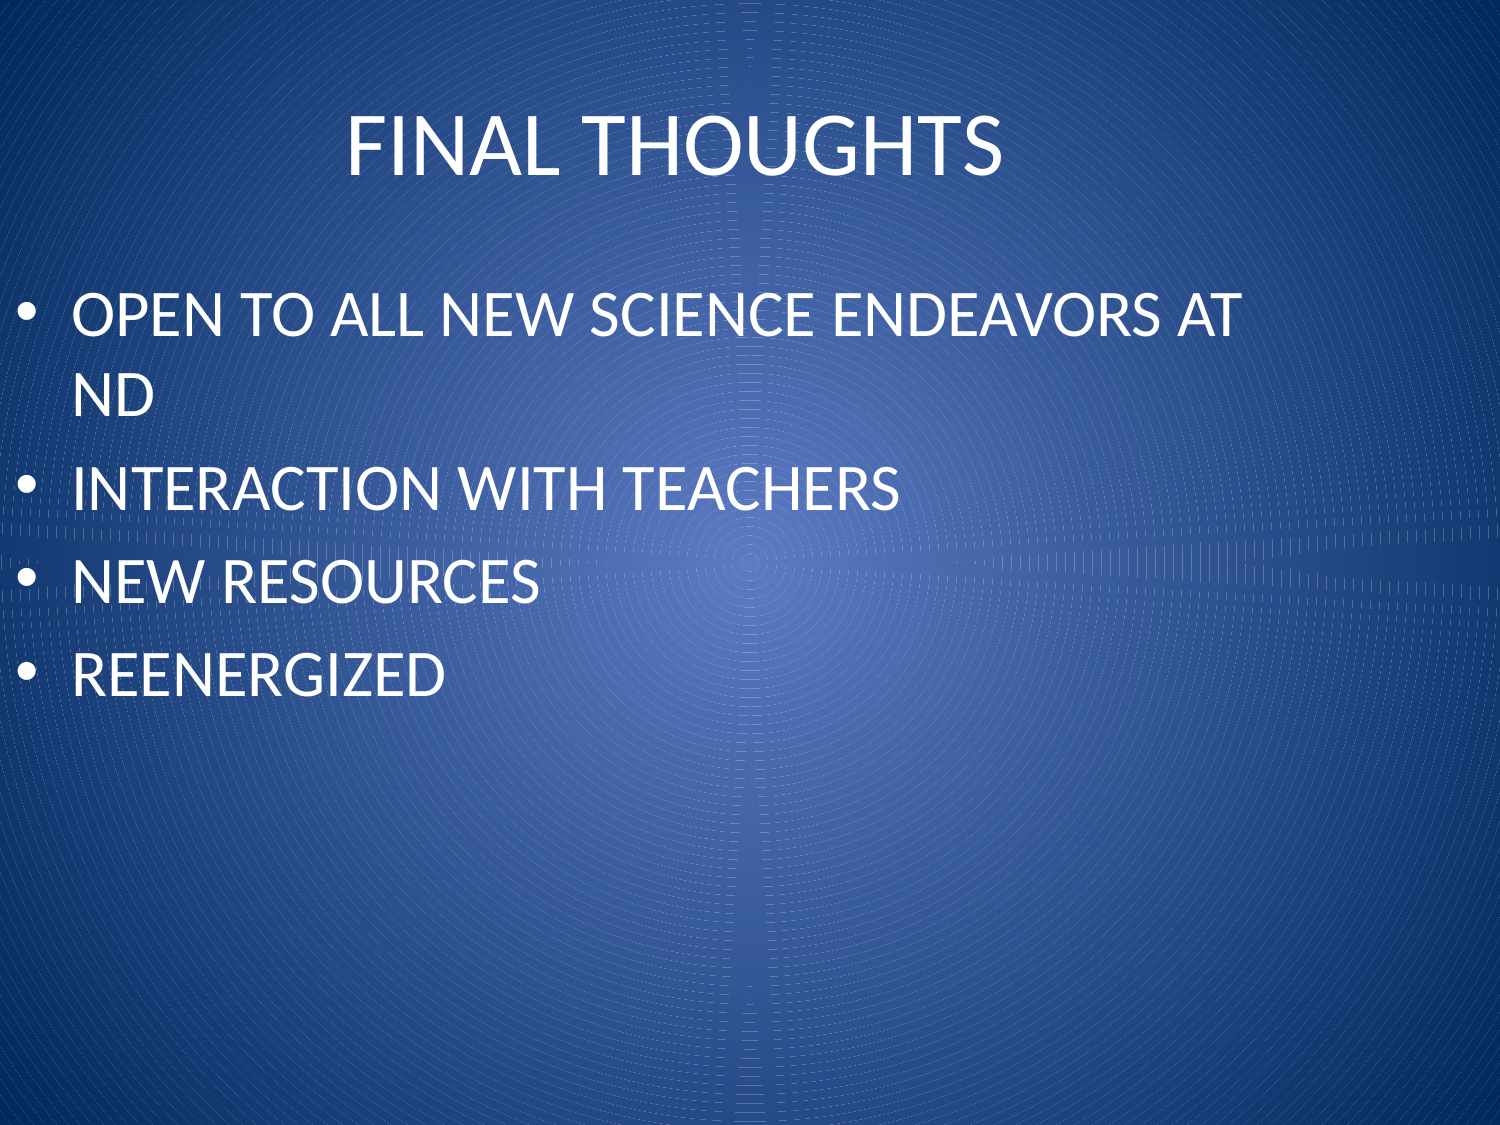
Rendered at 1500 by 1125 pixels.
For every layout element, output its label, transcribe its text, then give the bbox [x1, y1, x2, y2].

list OPEN TO ALL NEW SCIENCE ENDEAVORS AT ND INTERACTION WITH TEACHERS NEW RESOURCES REENERGIZED [0, 262, 1350, 1005]
title FINAL THOUGHTS [0, 45, 1350, 233]
